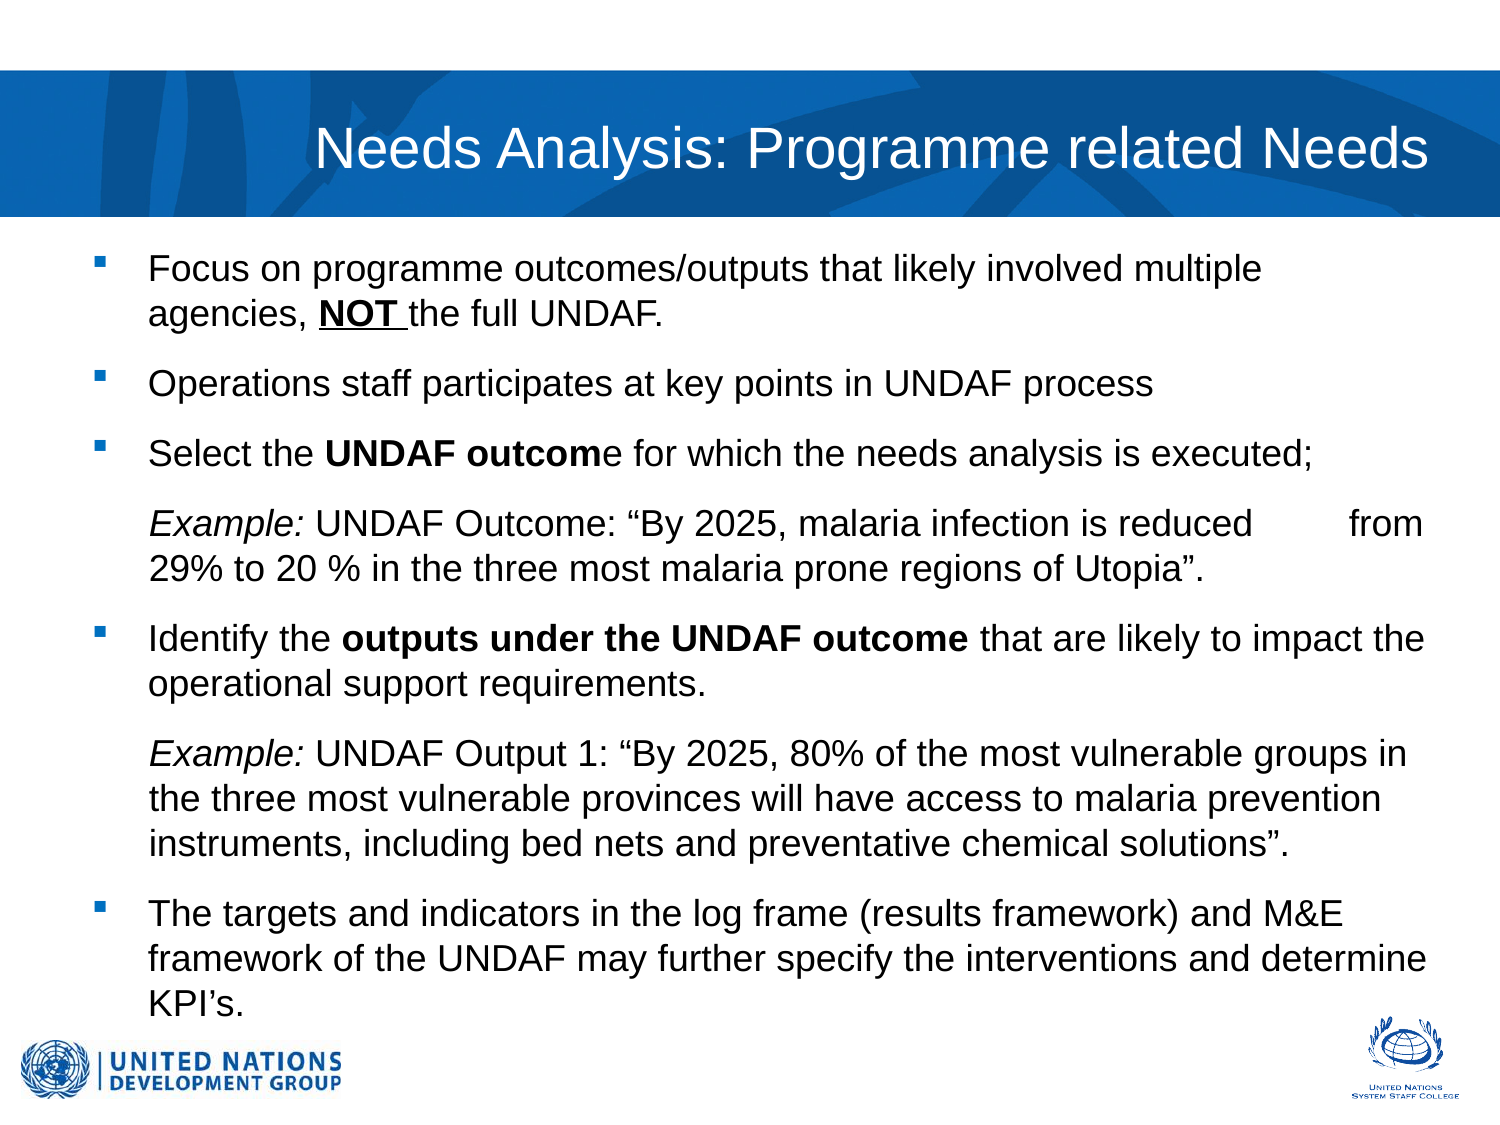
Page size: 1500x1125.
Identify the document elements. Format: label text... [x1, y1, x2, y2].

list Focus on programme outcomes/outputs that likely involved multiple agencies, NOT the full UNDAF. Operations staff participates at key points in UNDAF process Select the UNDAF outcome for which the needs analysis is executed; Example: UNDAF Outcome: “By 2025, malaria infection is reduced from 29% to 20 % in the three most malaria prone regions of Utopia”. Identify the outputs under the UNDAF outcome that are likely to impact the operational support requirements. Example: UNDAF Output 1: “By 2025, 80% of the most vulnerable groups in the three most vulnerable provinces will have access to malaria prevention instruments, including bed nets and preventative chemical solutions”. The targets and indicators in the log frame (results framework) and M&E framework of the UNDAF may further specify the interventions and determine KPI’s. [76, 236, 1447, 911]
picture [1352, 1016, 1459, 1099]
picture [21, 1040, 341, 1099]
title Needs Analysis: Programme related Needs [171, 94, 1447, 195]
picture [0, 70, 1500, 217]
